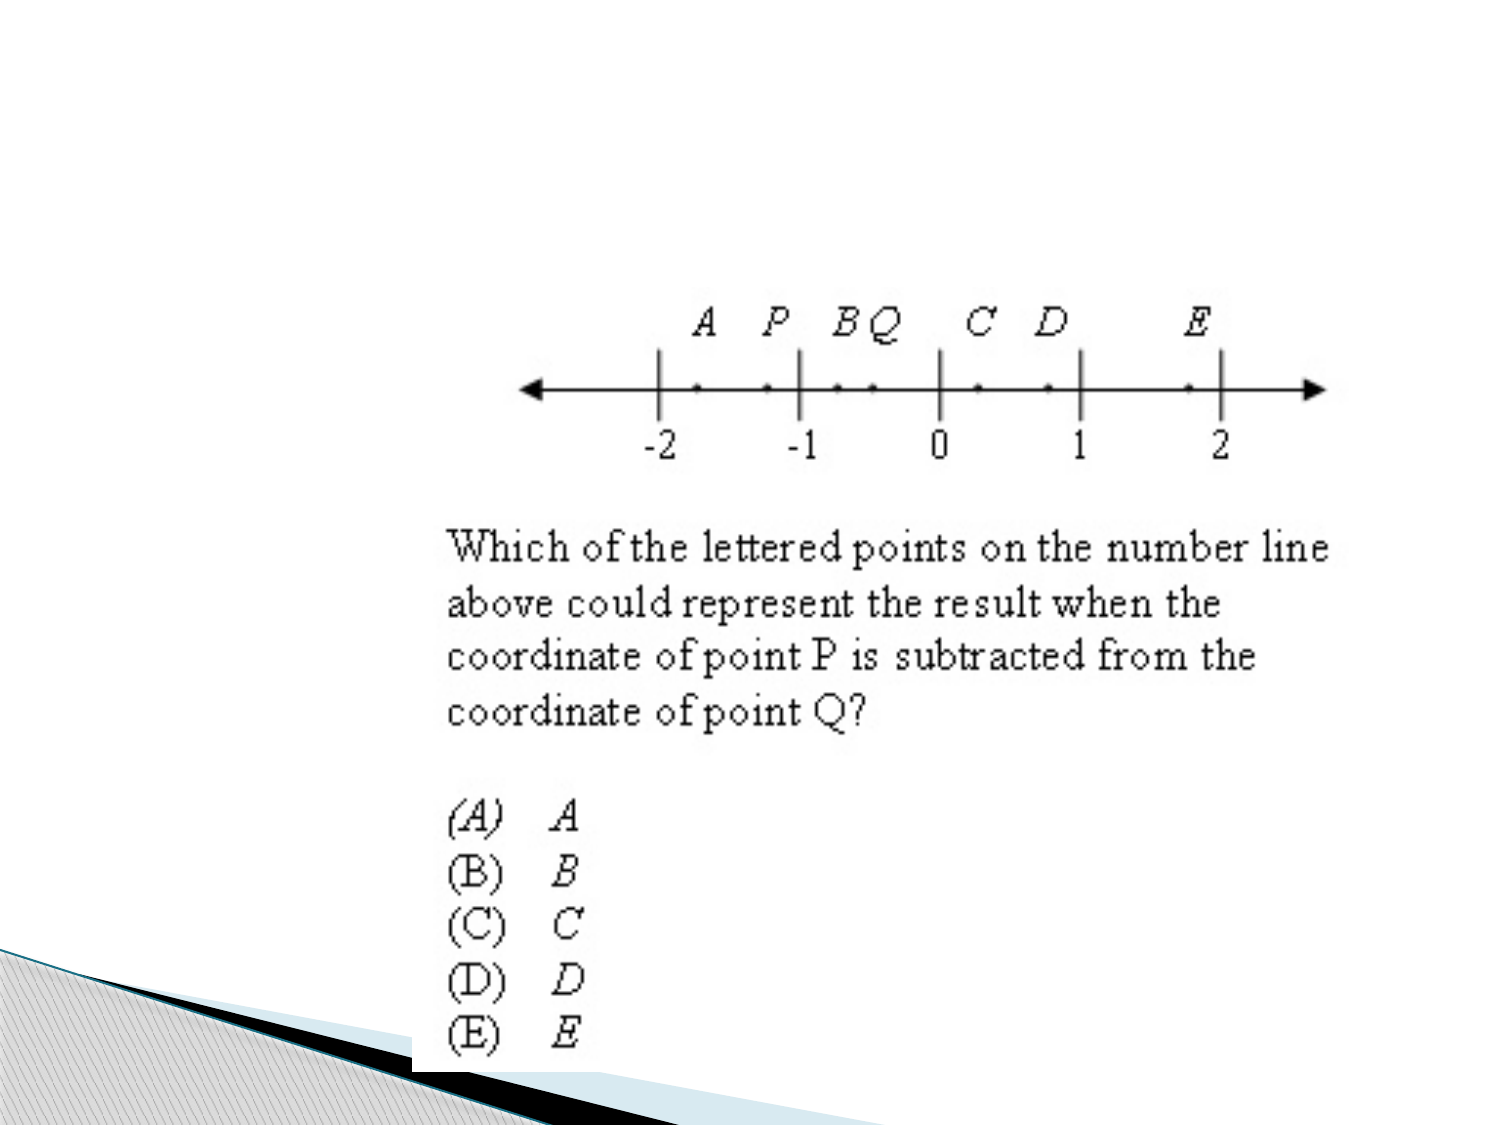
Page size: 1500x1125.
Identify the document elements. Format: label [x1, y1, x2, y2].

list [412, 287, 1350, 1072]
